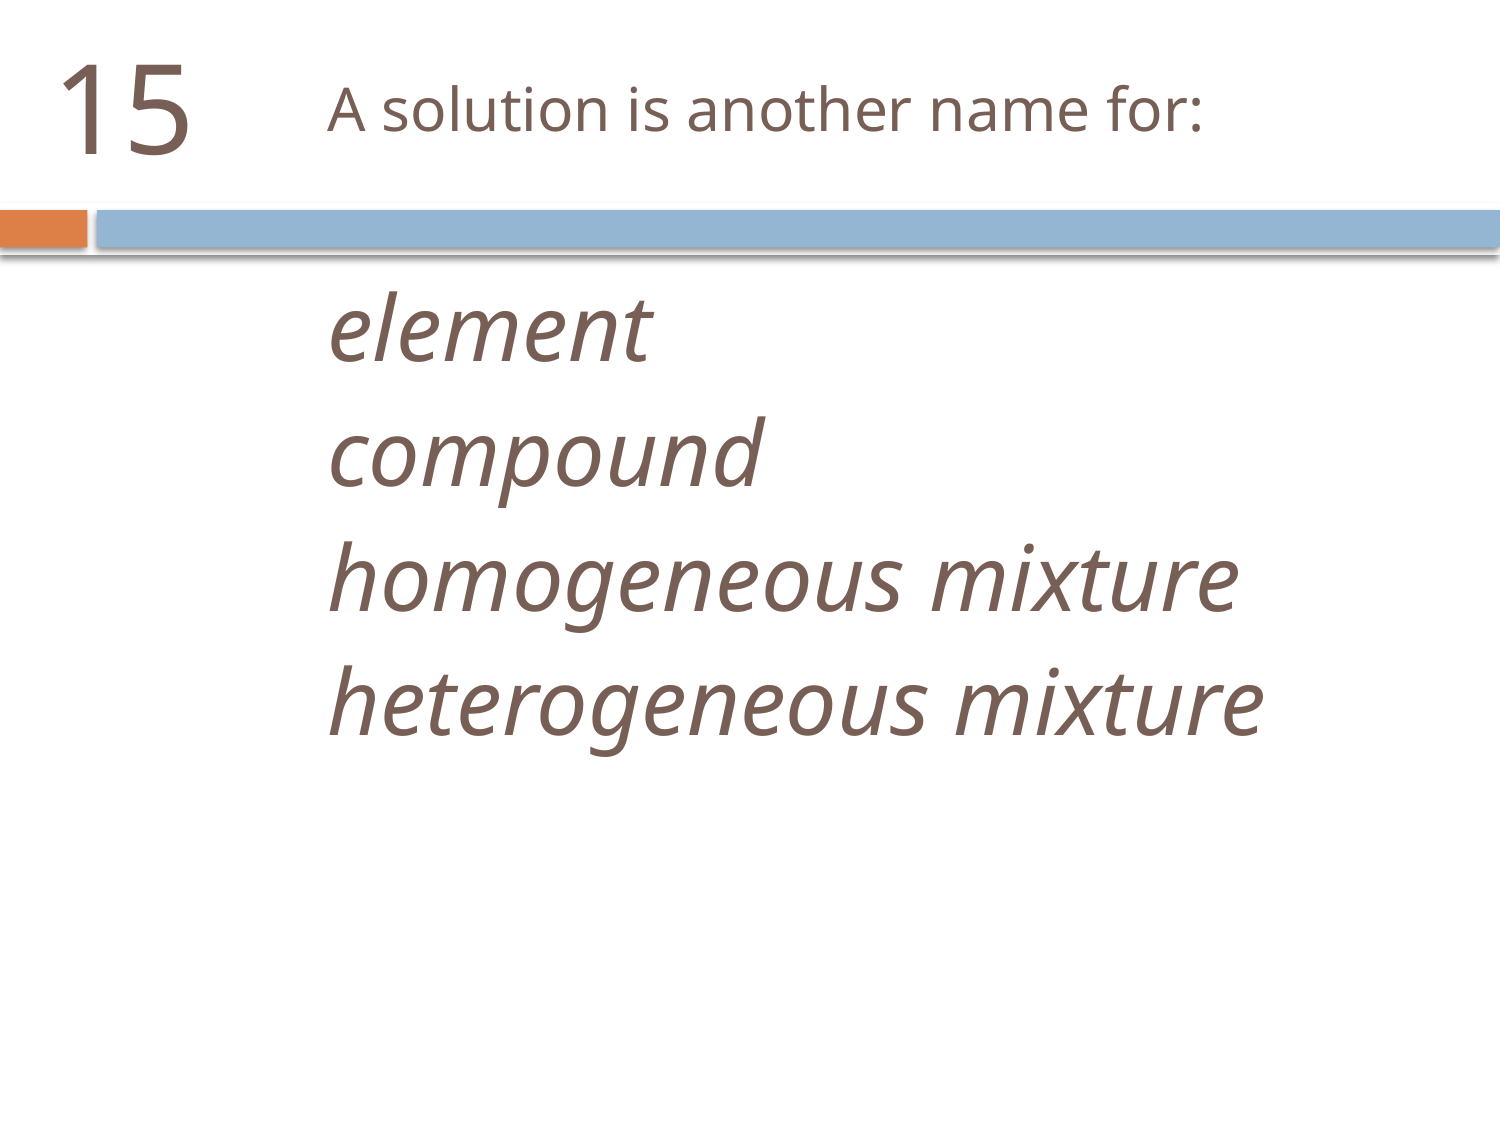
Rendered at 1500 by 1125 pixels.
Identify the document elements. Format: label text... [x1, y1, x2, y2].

text_box 15 [37, 22, 225, 187]
list element compound homogeneous mixture heterogeneous mixture [312, 262, 1375, 1000]
title A solution is another name for: [312, 62, 1438, 225]
